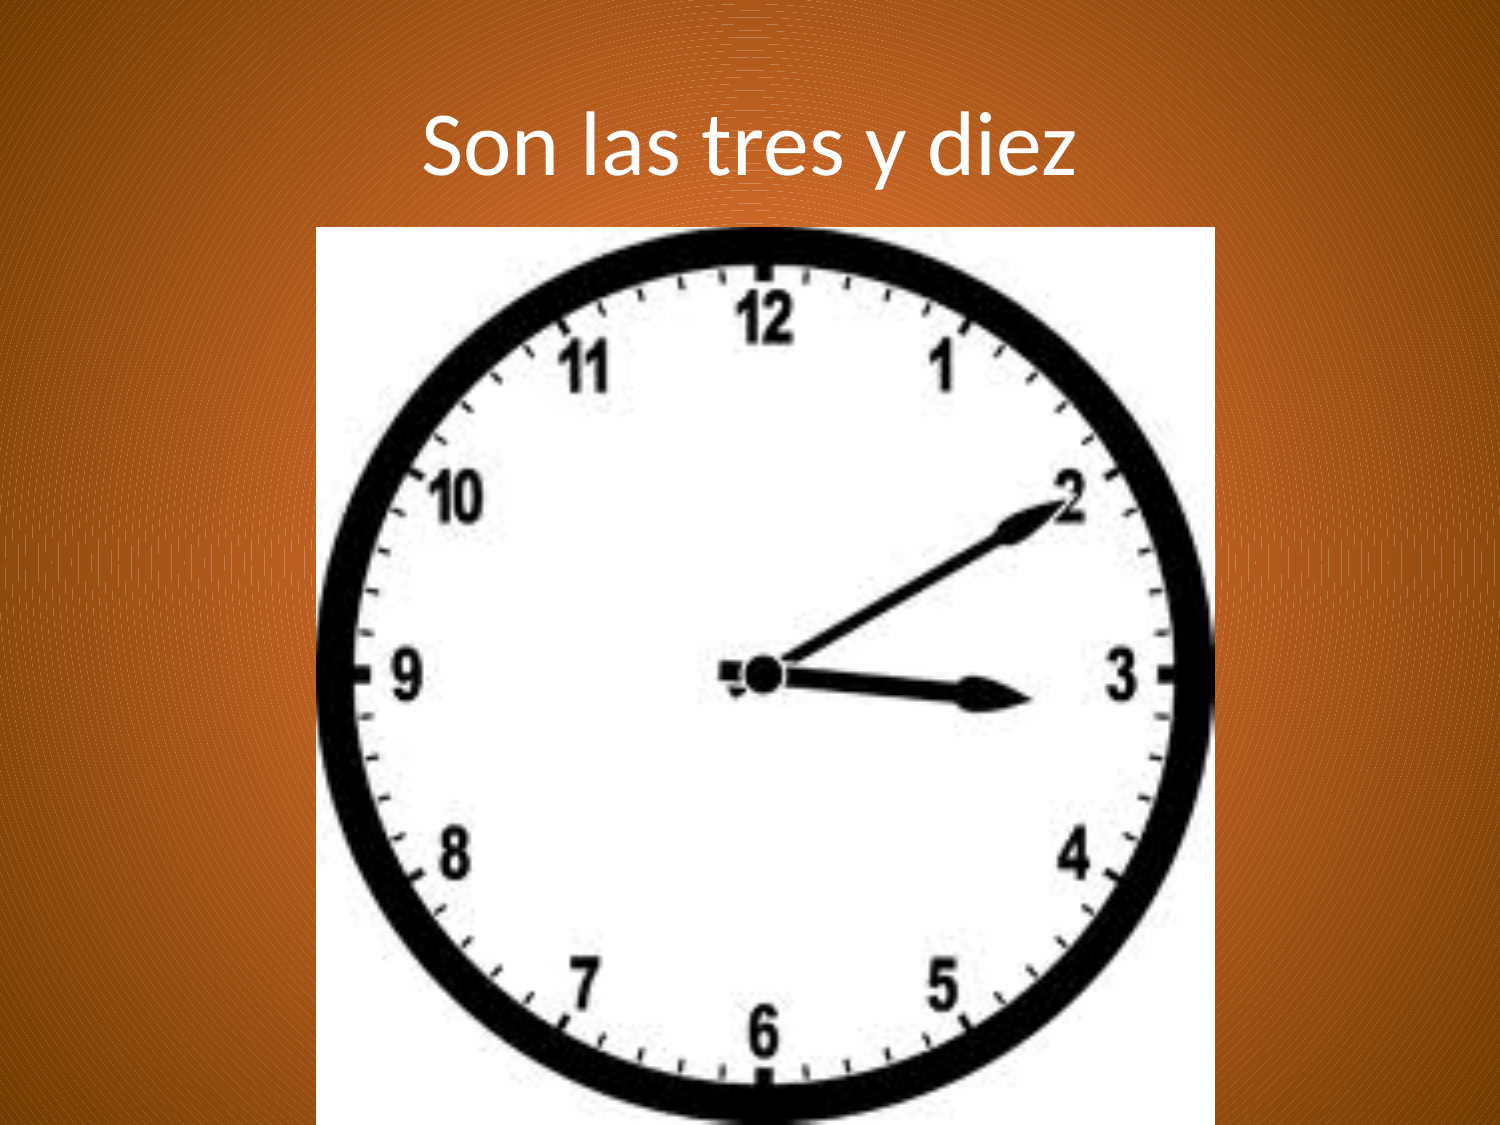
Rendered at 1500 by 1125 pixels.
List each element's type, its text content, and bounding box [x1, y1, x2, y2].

title Son las tres y diez [75, 45, 1425, 233]
picture [316, 227, 1215, 1125]
